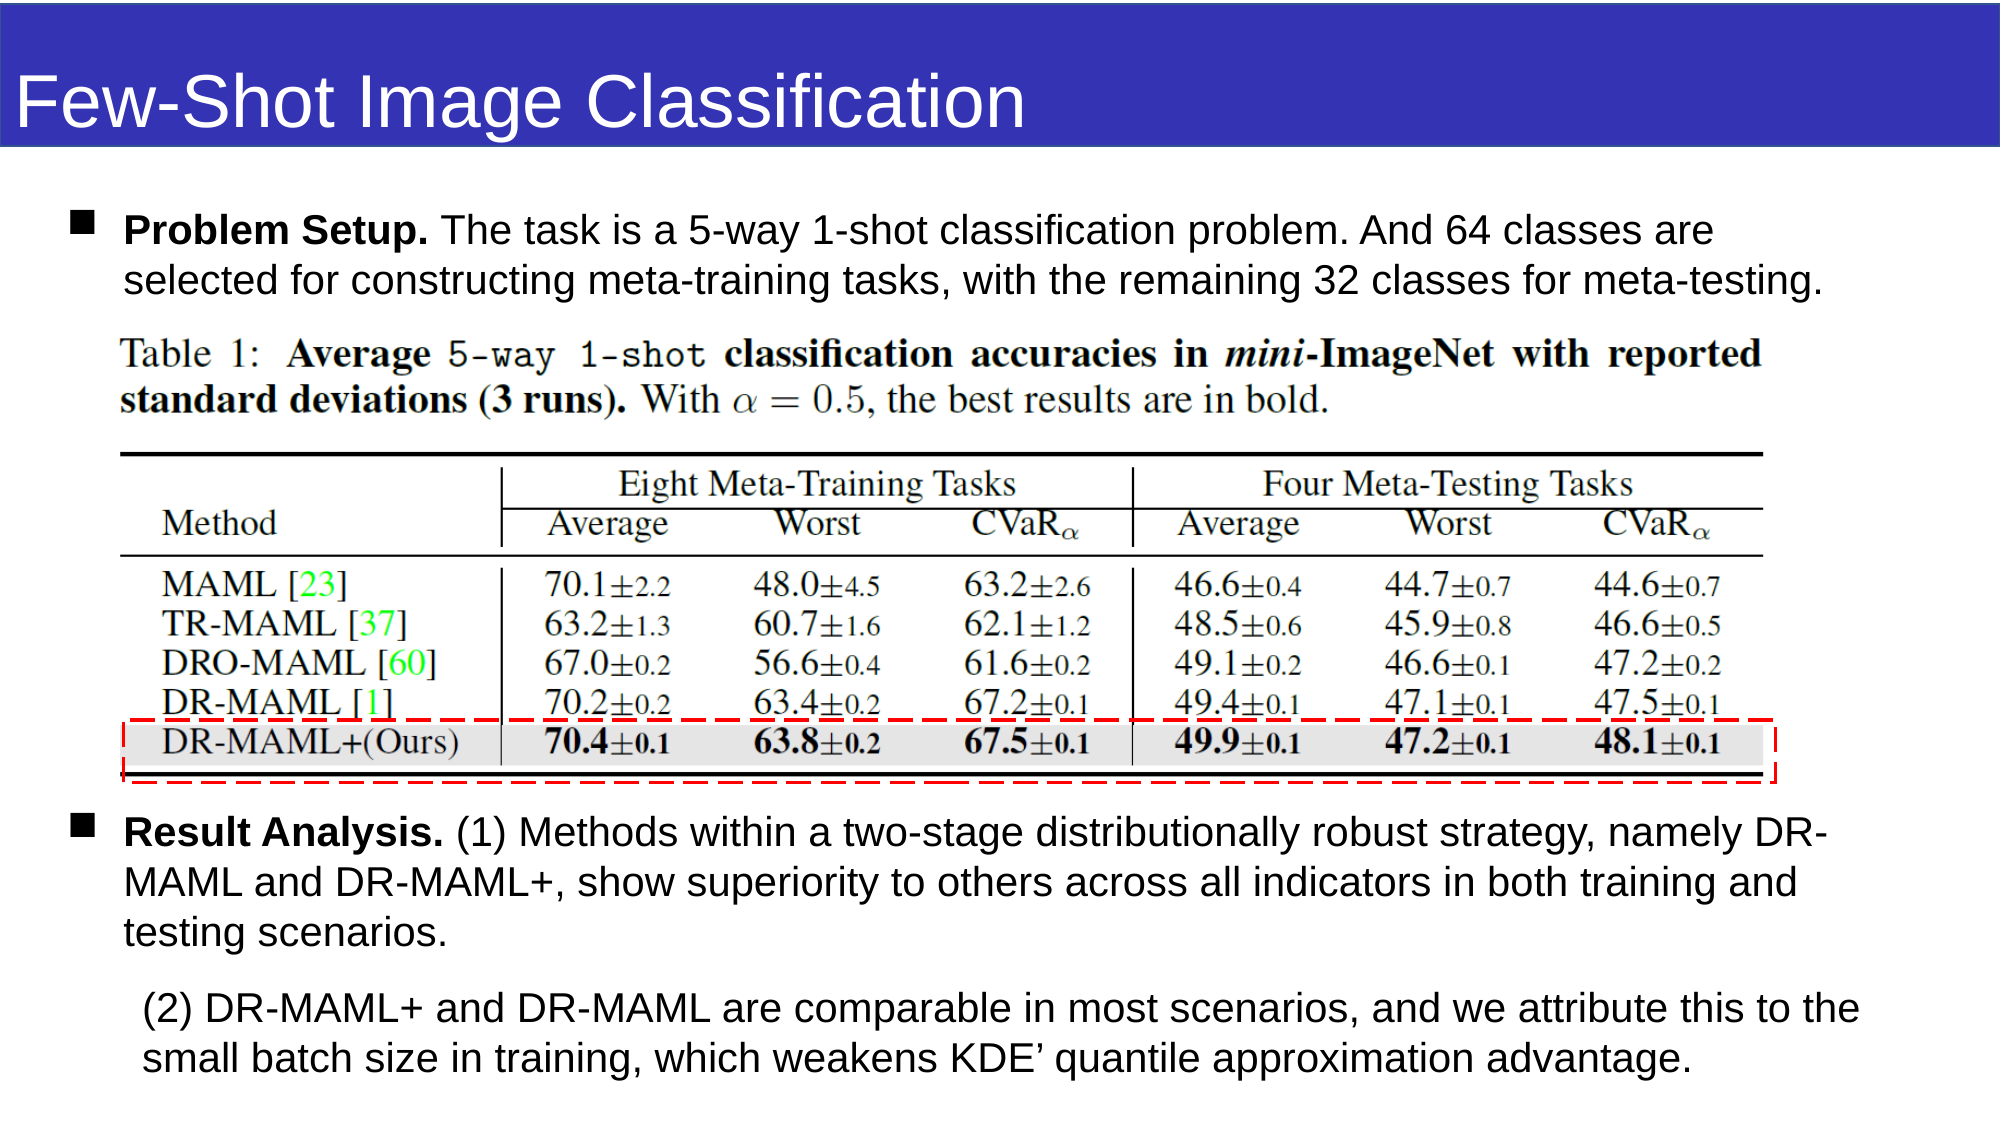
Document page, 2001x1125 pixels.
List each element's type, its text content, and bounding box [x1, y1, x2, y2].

text_box Few-Shot Image Classification [0, 3, 2000, 147]
text_box Result Analysis. (1) Methods within a two-stage distributionally robust strategy, namely DR-MAML and DR-MAML+, show superiority to others across all indicators in both training and testing scenarios. (2) DR-MAML+ and DR-MAML are comparable in most scenarios, and we attribute this to the small batch size in training, which weakens KDE’ quantile approximation advantage. [52, 797, 1933, 1088]
picture [69, 322, 1785, 795]
text_box Problem Setup. The task is a 5-way 1-shot classification problem. And 64 classes are selected for constructing meta-training tasks, with the remaining 32 classes for meta-testing. [52, 195, 1894, 310]
